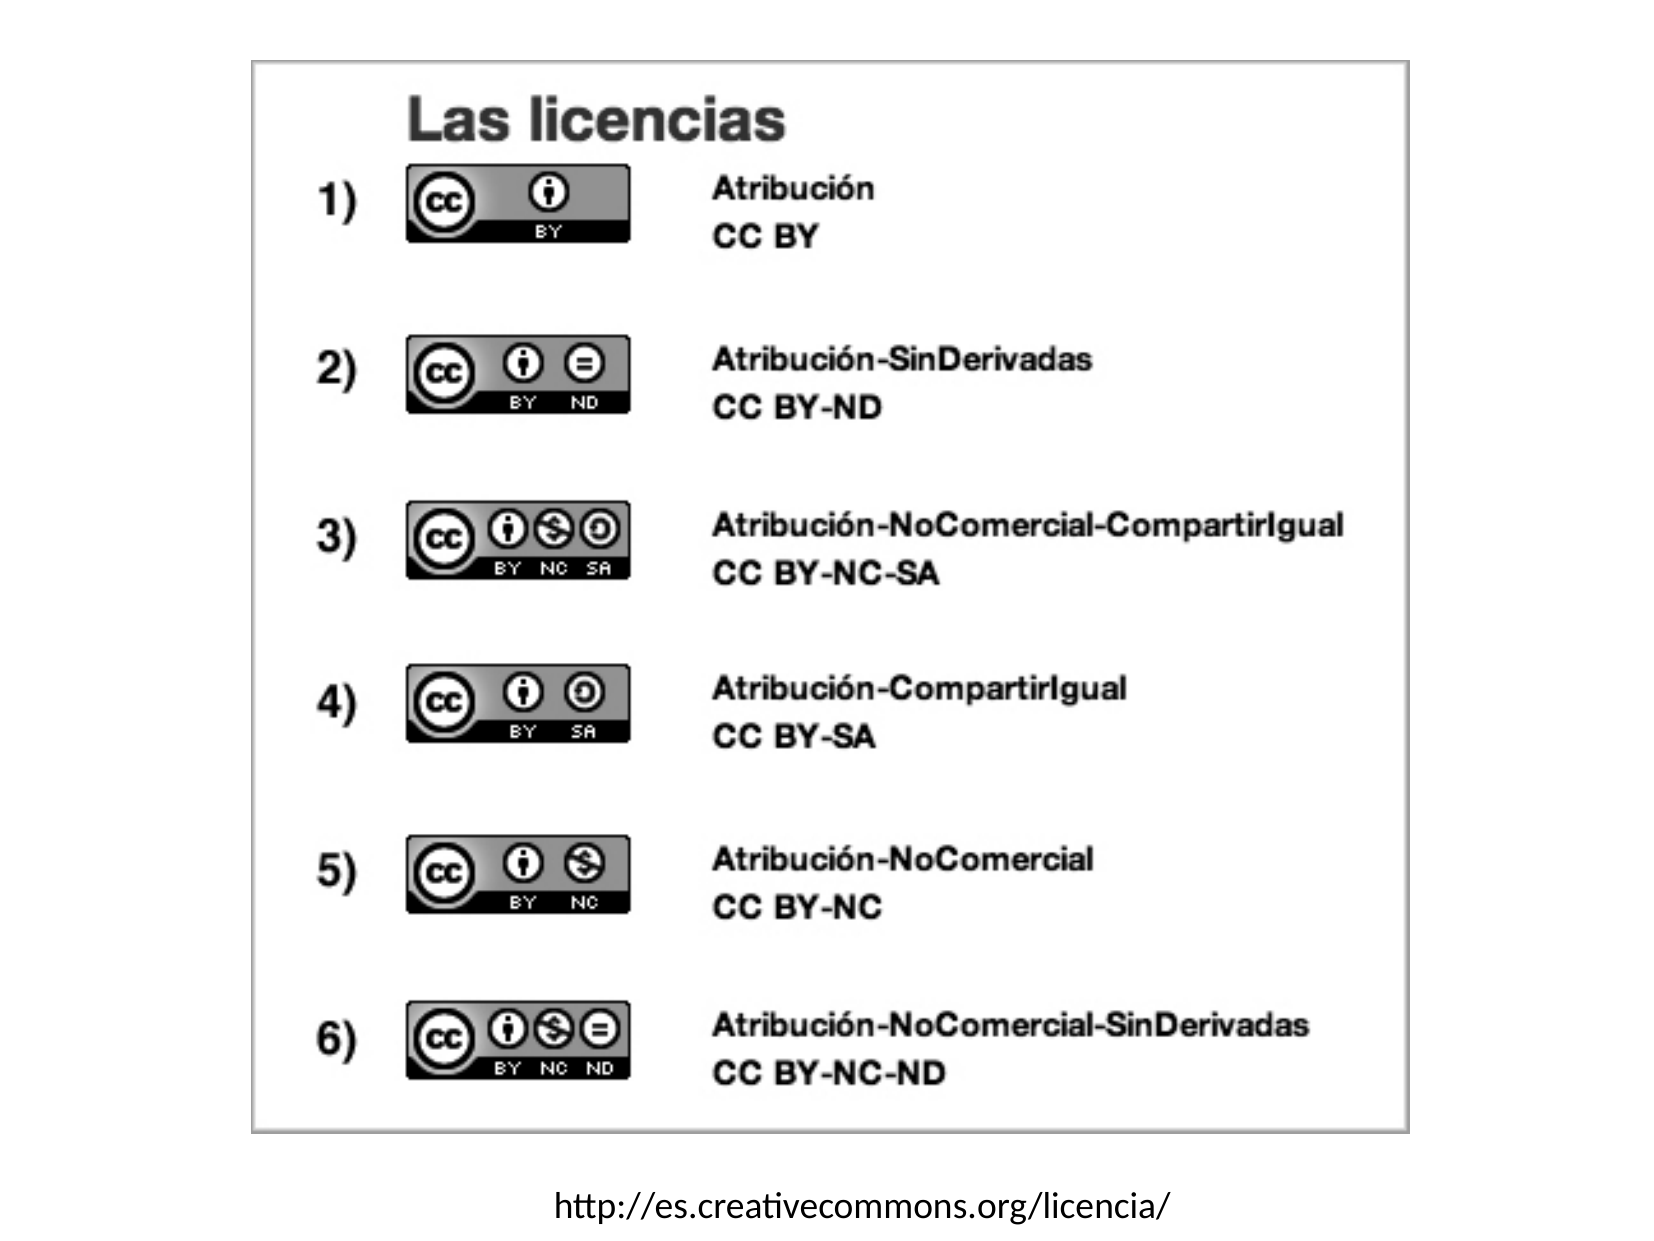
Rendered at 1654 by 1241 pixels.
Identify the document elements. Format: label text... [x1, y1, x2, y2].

text_box http://es.creativecommons.org/licencia/ [536, 1173, 1188, 1235]
picture [251, 59, 1410, 1135]
